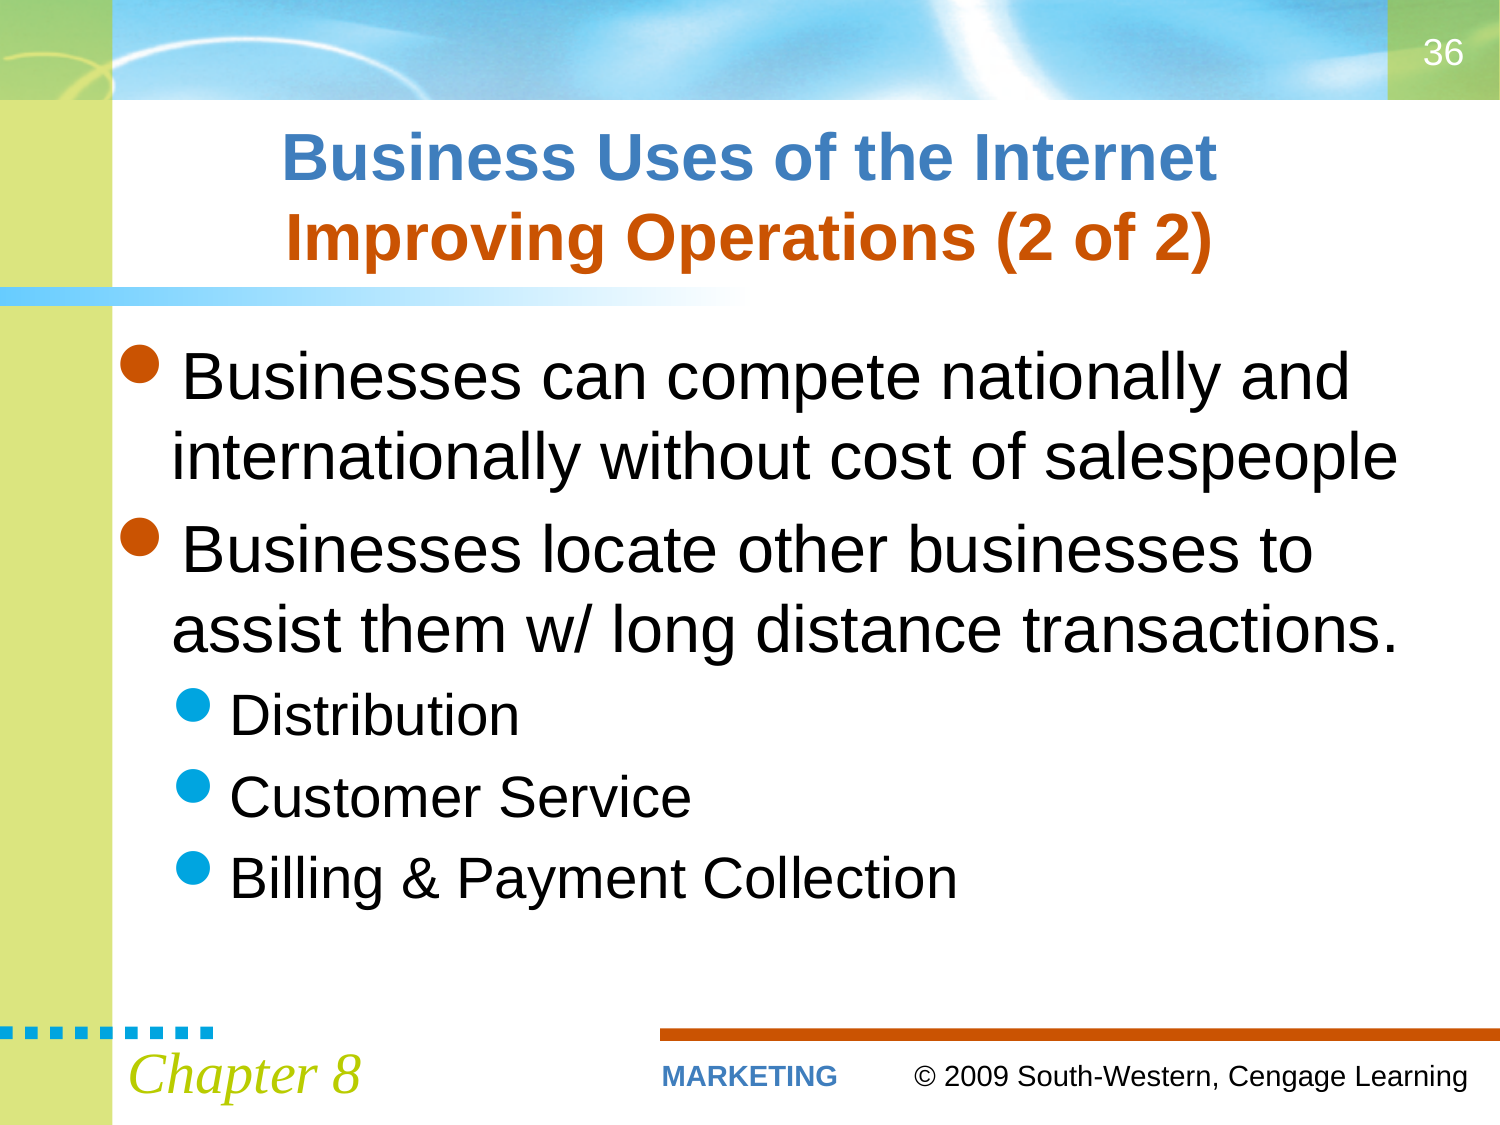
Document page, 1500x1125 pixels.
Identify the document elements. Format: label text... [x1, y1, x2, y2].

title Business Uses of the Internet Improving Operations (2 of 2) [112, 99, 1388, 288]
slide_number 36 [1387, 0, 1500, 101]
list Businesses can compete nationally and internationally without cost of salespeople Businesses locate other businesses to assist them w/ long distance transactions. Distribution Customer Service Billing & Payment Collection [99, 324, 1463, 1001]
footer Chapter 8 [112, 1012, 638, 1113]
